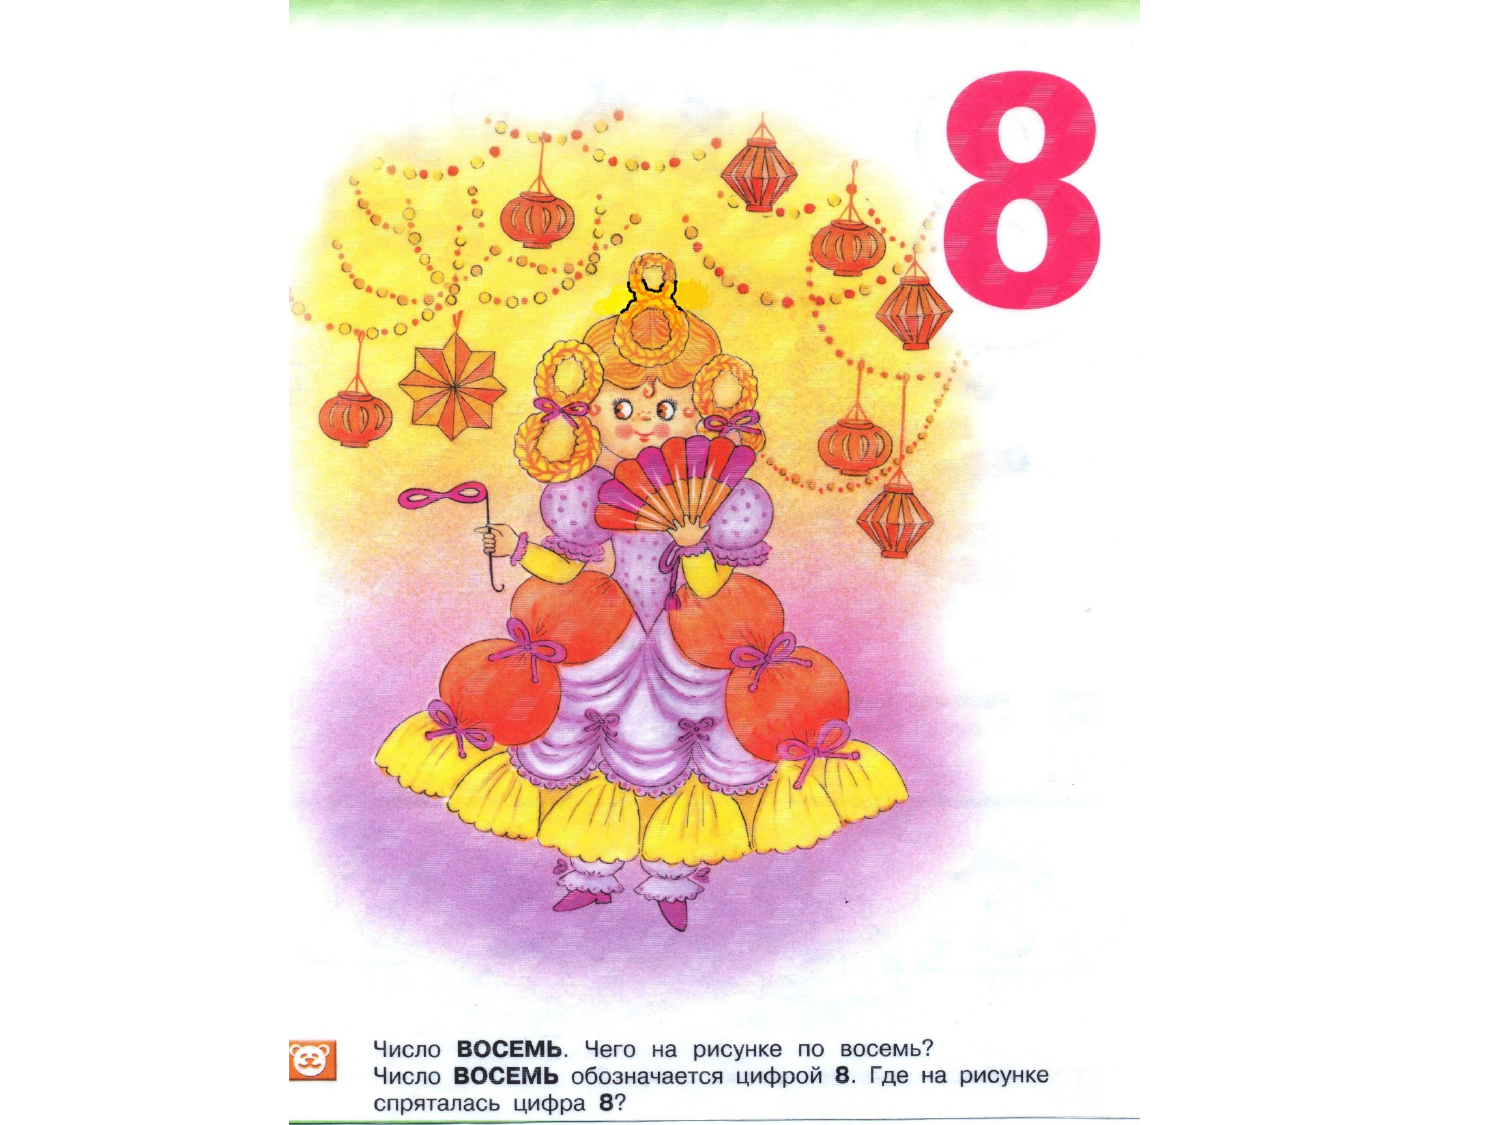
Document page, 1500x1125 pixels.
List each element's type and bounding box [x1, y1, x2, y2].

list [288, 0, 1140, 1125]
